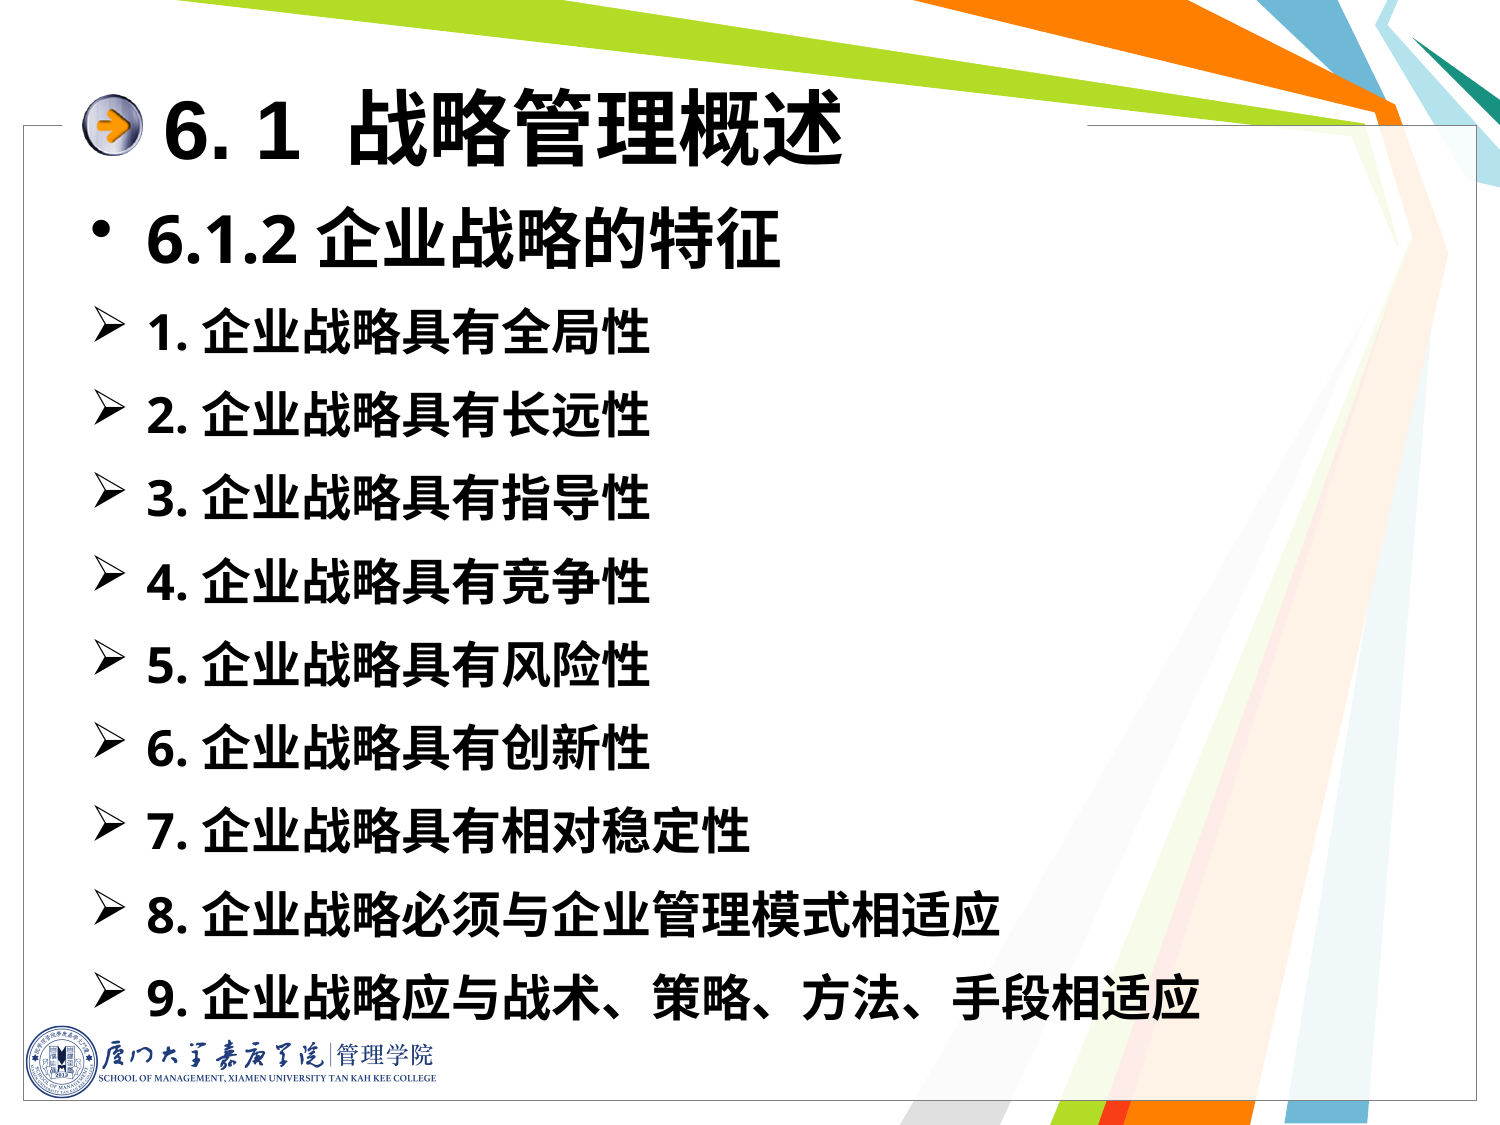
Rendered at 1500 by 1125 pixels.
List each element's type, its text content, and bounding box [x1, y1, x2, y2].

picture [82, 94, 143, 156]
picture [24, 1024, 75, 1100]
title 6. 1 战略管理概述 [148, 32, 1182, 189]
list 6.1.2企业战略的特征 1.企业战略具有全局性 2.企业战略具有长远性 3.企业战略具有指导性 4.企业战略具有竞争性 5.企业战略具有风险性 6.企业战略具有创新性 7.企业战略具有相对稳定性 8.企业战略必须与企业管理模式相适应 9.企业战略应与战术、策略、方法、手段相适应 [75, 189, 1425, 1125]
